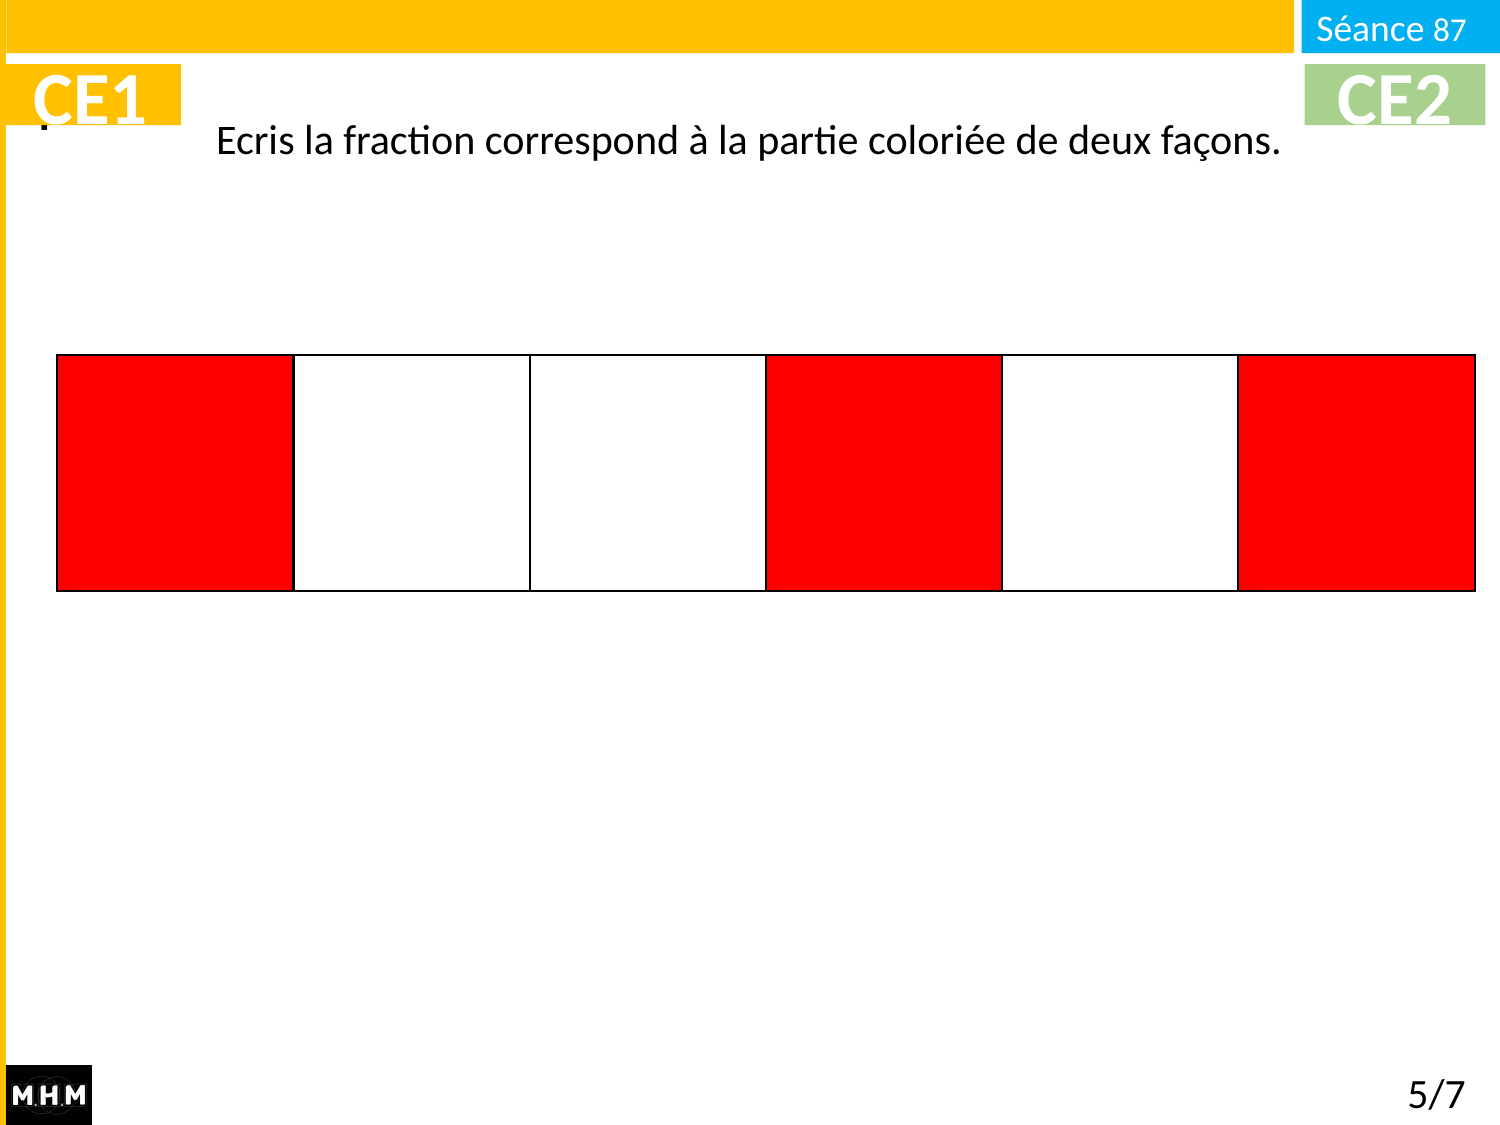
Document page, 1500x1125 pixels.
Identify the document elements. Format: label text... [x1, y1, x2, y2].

text_box CE1 [0, 63, 182, 126]
title Ecris la fraction correspond à la partie coloriée de deux façons. [201, 91, 1374, 191]
list 5/7 [1373, 1064, 1500, 1125]
text_box CE2 [1303, 63, 1487, 126]
text_box [1003, 354, 1237, 592]
text_box [294, 354, 529, 592]
picture [6, 1065, 92, 1125]
text_box [529, 354, 765, 592]
text_box [765, 354, 1003, 592]
text_box [56, 354, 294, 592]
text_box [1237, 354, 1476, 592]
